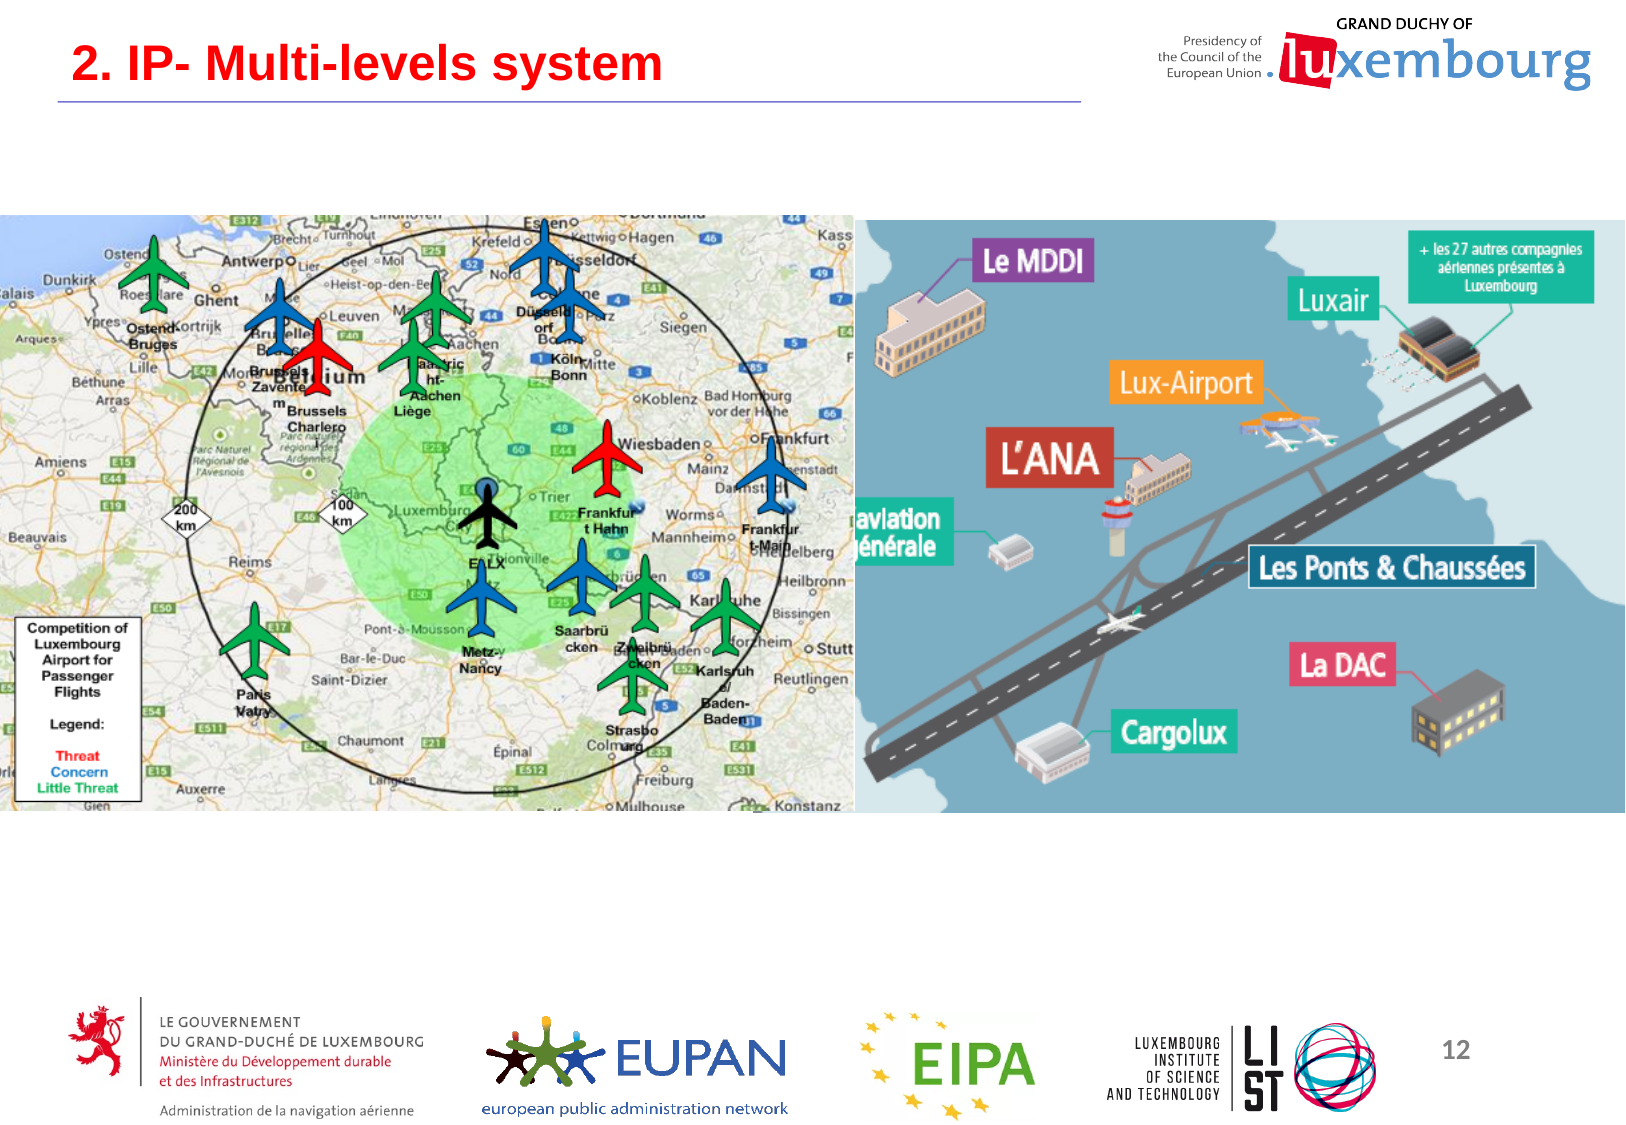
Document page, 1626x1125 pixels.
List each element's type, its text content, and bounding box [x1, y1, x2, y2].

picture [68, 997, 423, 1120]
slide_number 12 [1379, 1023, 1486, 1107]
title 2. IP- Multi-levels system [56, 19, 1108, 102]
picture [0, 214, 1625, 813]
picture [1158, 18, 1591, 91]
picture [859, 1012, 1035, 1121]
picture [1107, 1023, 1376, 1112]
picture [482, 1016, 788, 1117]
